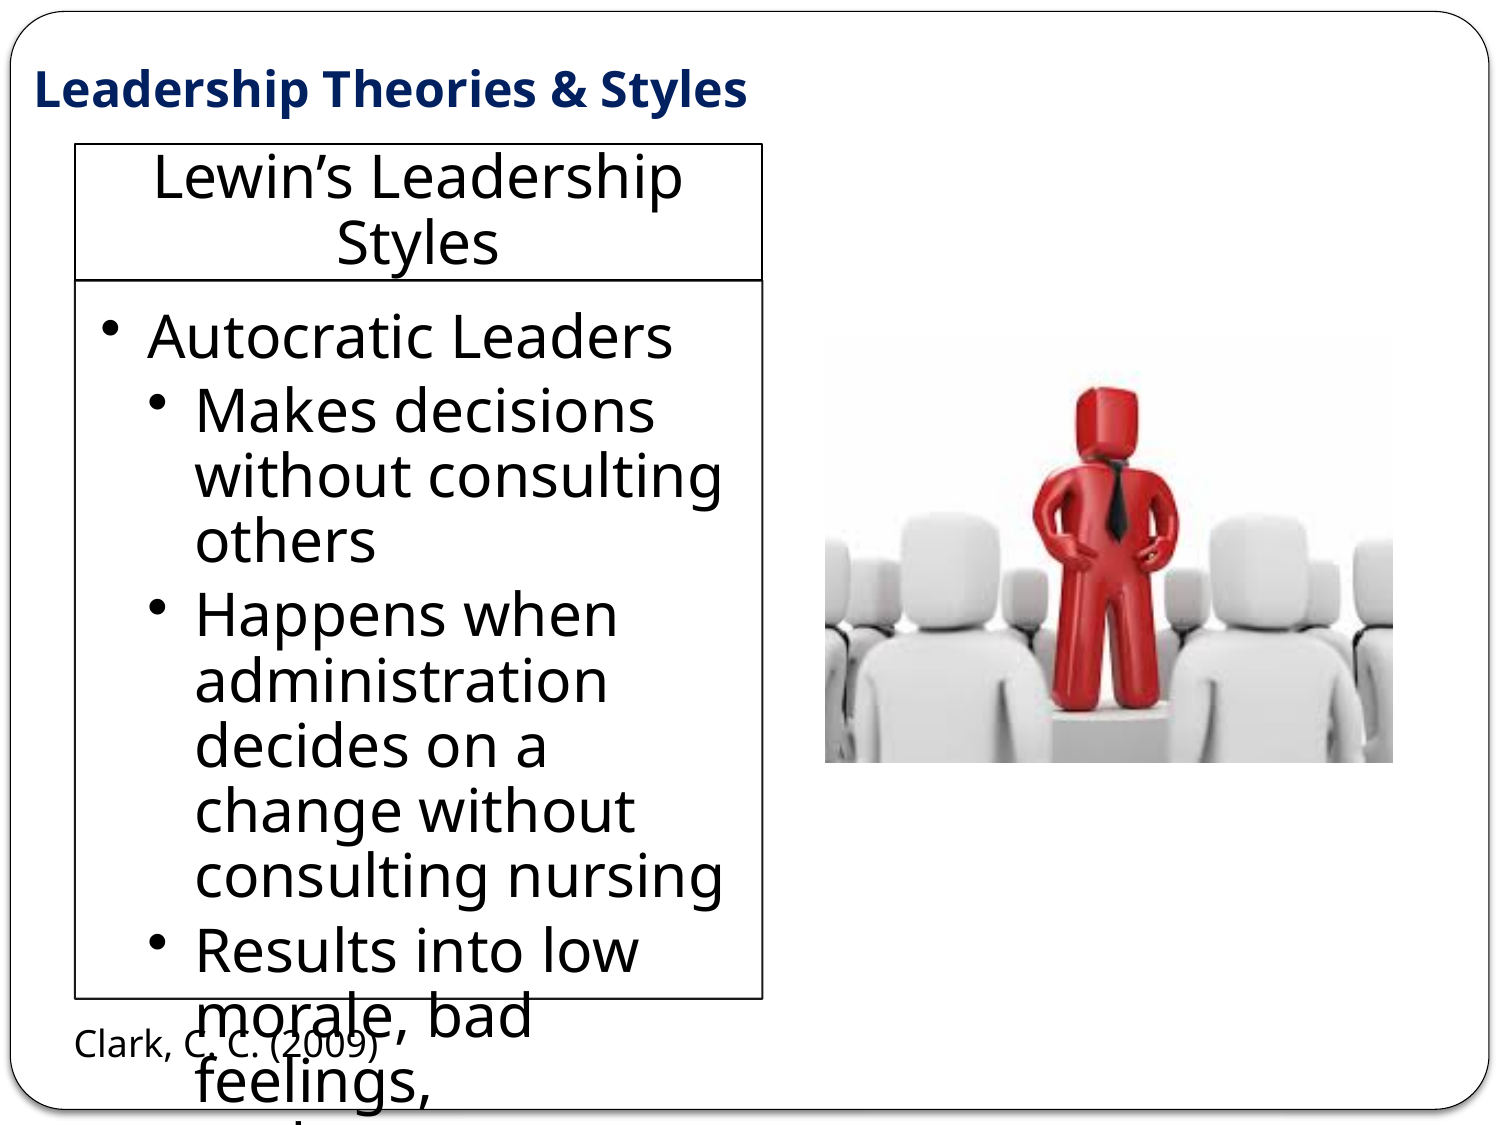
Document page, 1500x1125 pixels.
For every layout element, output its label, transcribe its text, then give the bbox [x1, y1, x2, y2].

text_box Leadership Theories & Styles [19, 49, 764, 125]
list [74, 137, 763, 1006]
picture [824, 337, 1393, 763]
text_box Clark, C. C. (2009) [58, 1012, 394, 1073]
